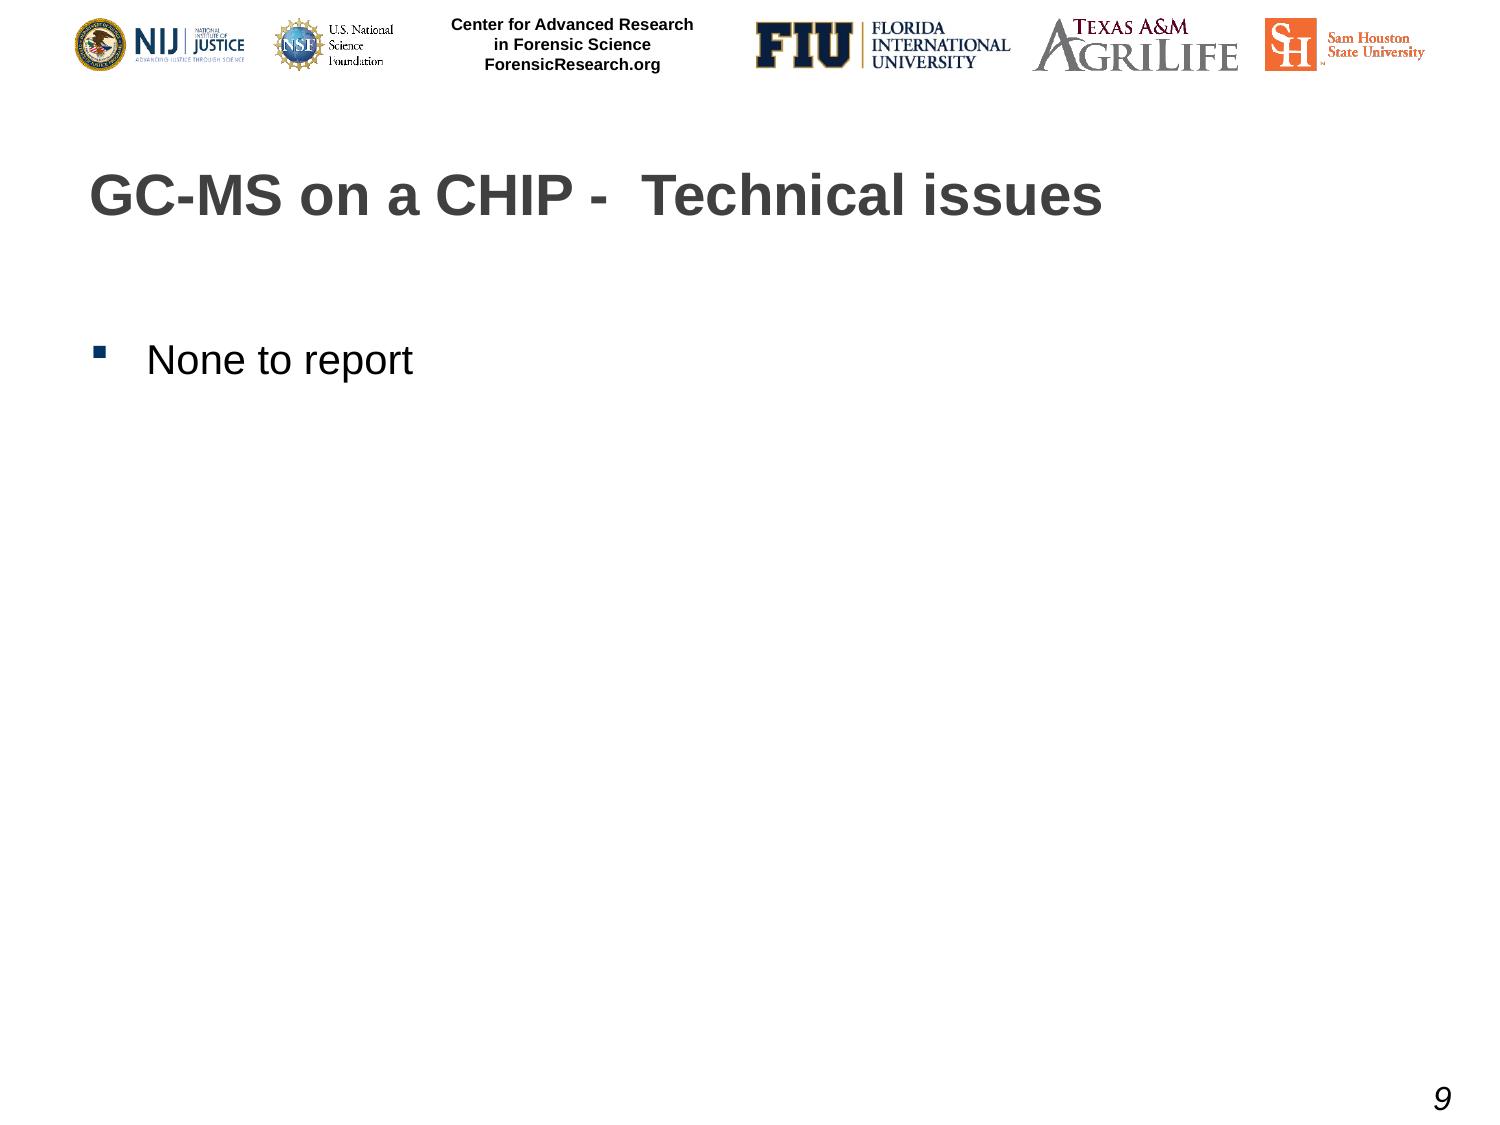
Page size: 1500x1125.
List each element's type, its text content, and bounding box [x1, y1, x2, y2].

list None to report [75, 324, 1425, 943]
picture [753, 18, 1013, 71]
picture [1265, 18, 1425, 71]
picture [74, 18, 244, 71]
picture [273, 18, 393, 71]
title GC-MS on a CHIP - Technical issues [75, 149, 1388, 240]
picture [1032, 18, 1238, 71]
